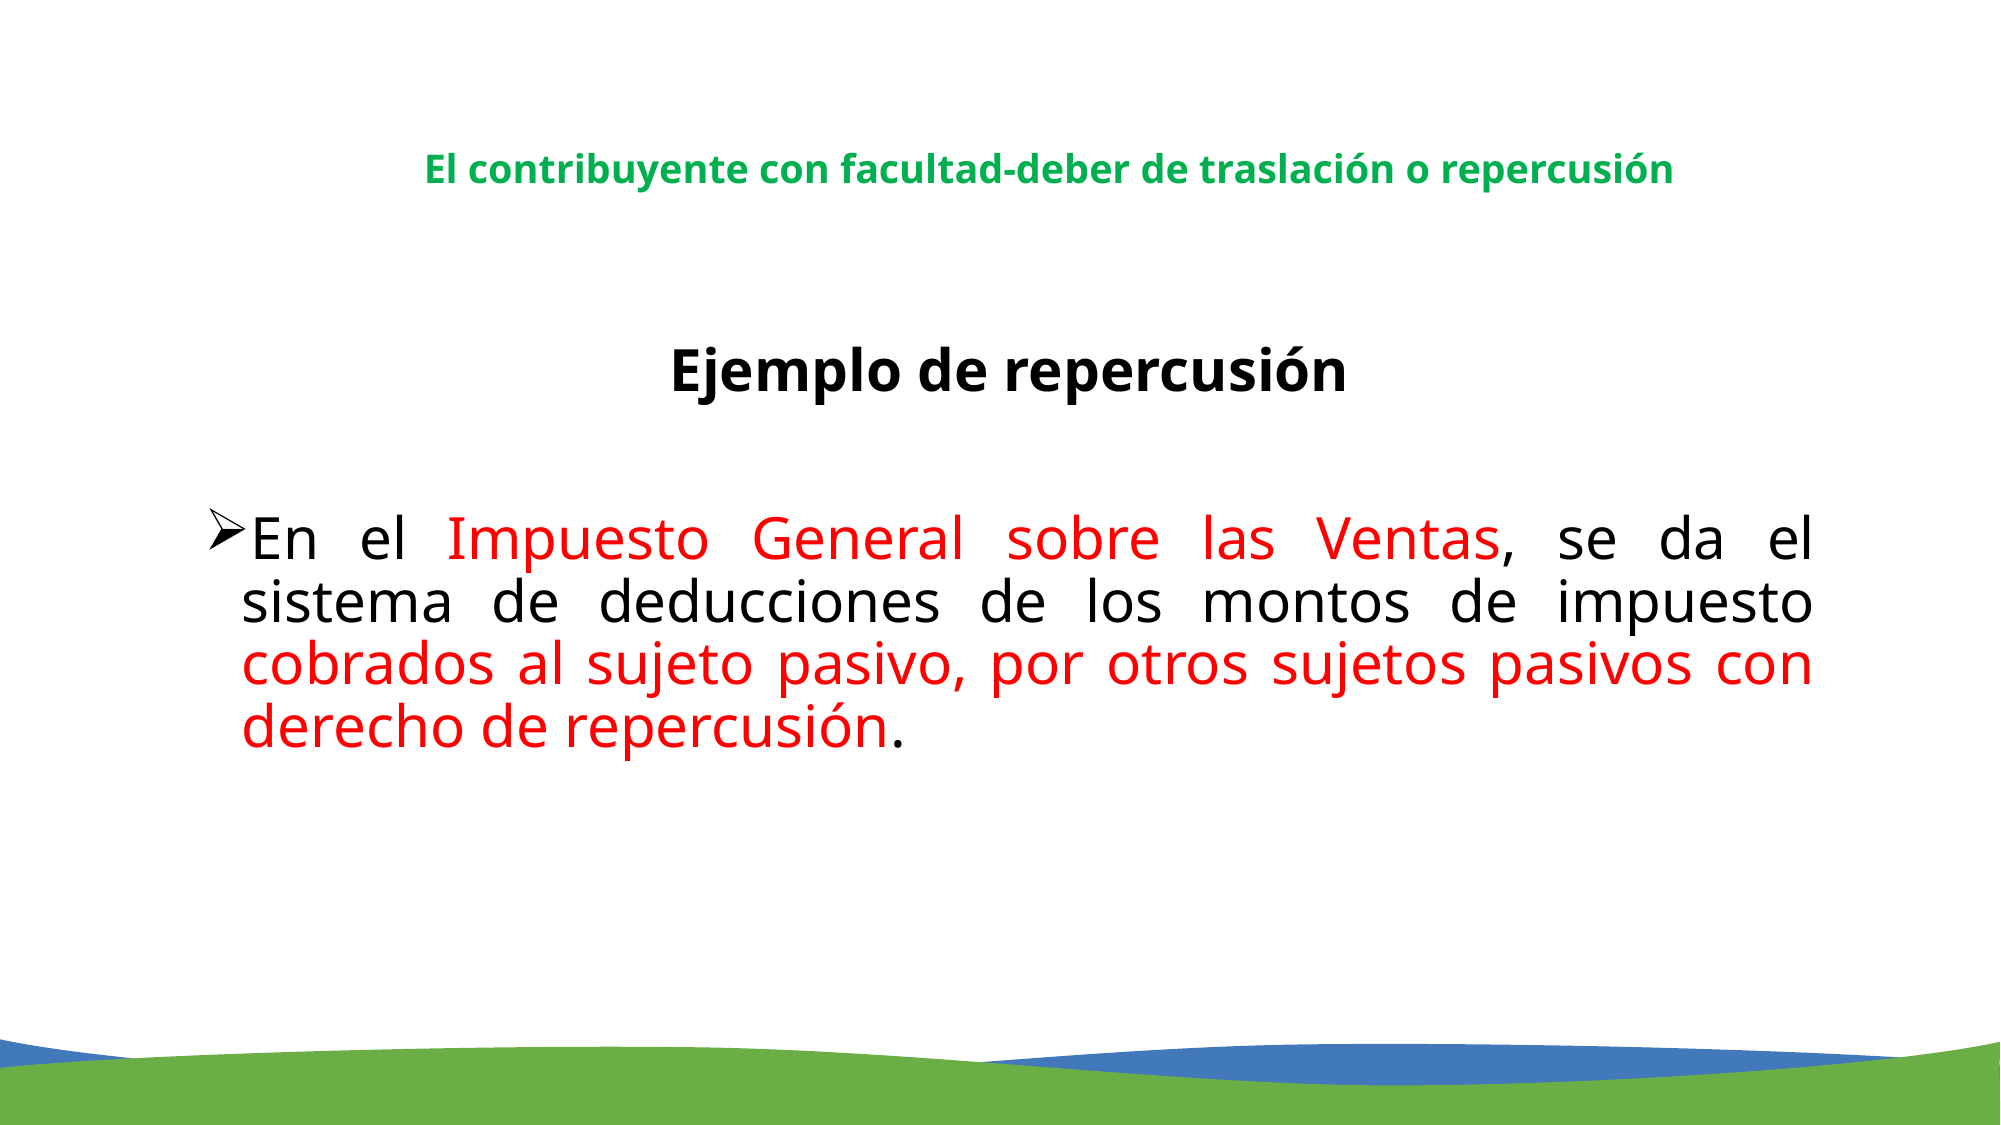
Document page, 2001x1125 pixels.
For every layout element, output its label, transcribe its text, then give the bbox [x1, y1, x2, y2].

title El contribuyente con facultad-deber de traslación o repercusión [406, 79, 1704, 243]
text_box Ejemplo de repercusión En el Impuesto General sobre las Ventas, se da el sistema de deducciones de los montos de impuesto cobrados al sujeto pasivo, por otros sujetos pasivos con derecho de repercusión. [189, 243, 1830, 1025]
